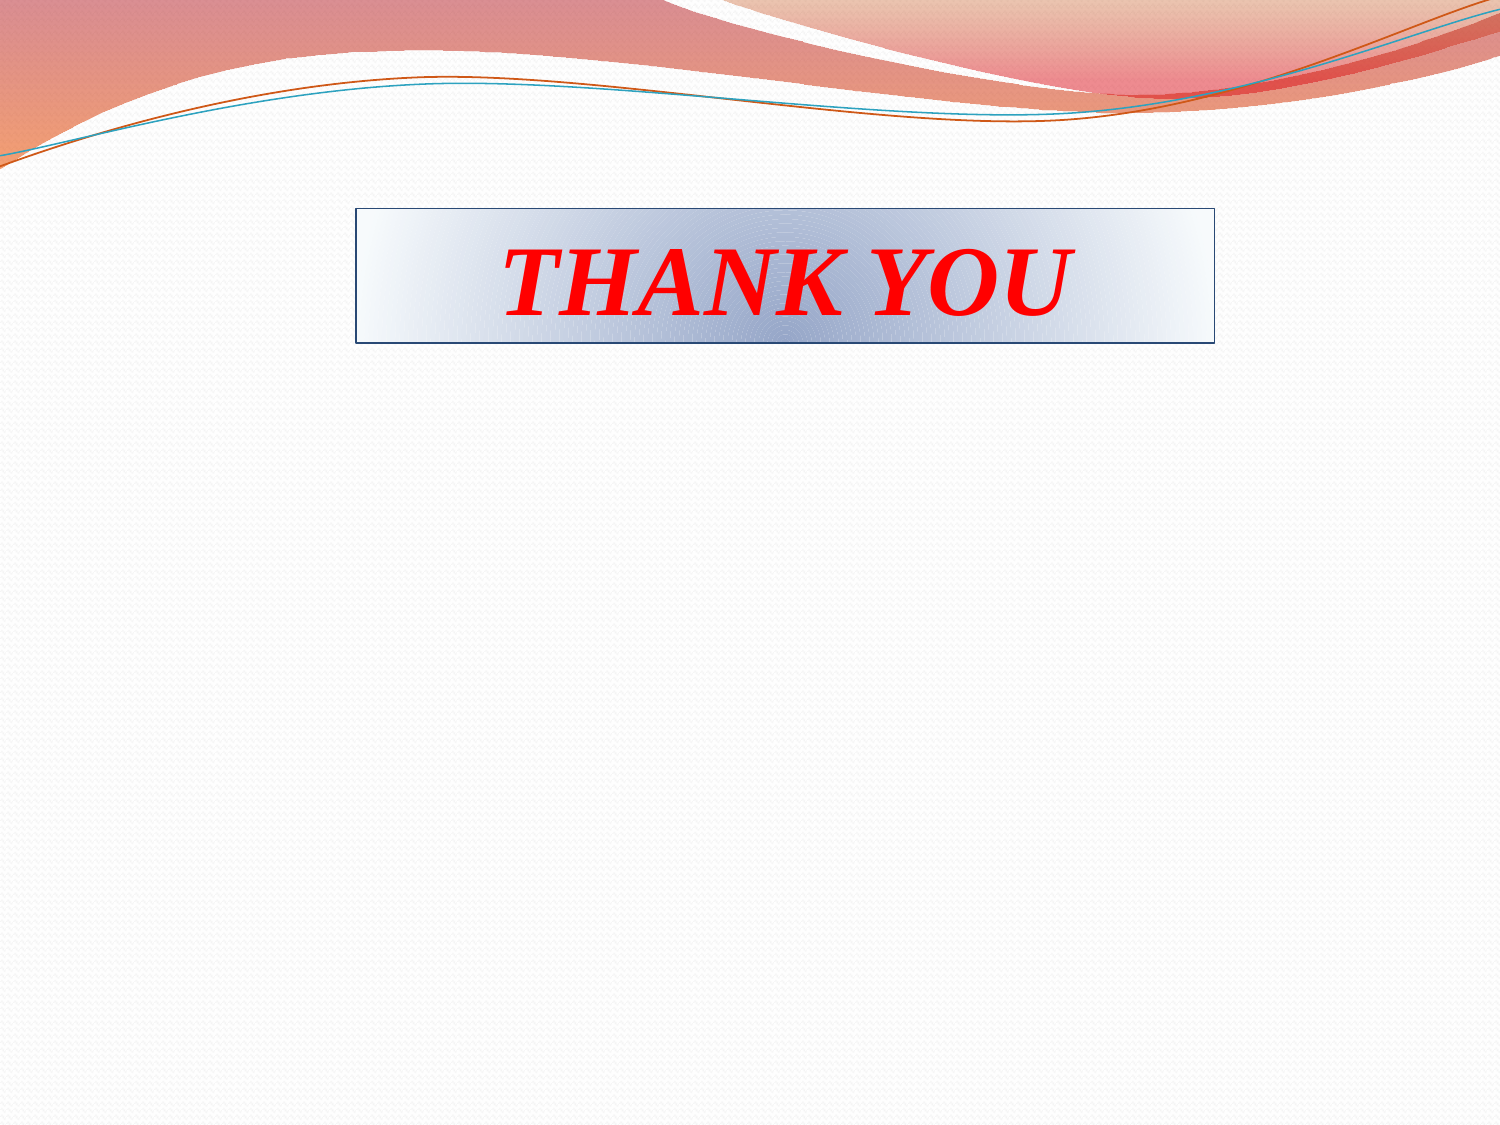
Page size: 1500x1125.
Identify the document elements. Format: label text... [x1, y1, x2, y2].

text_box THANK YOU [355, 208, 1215, 344]
